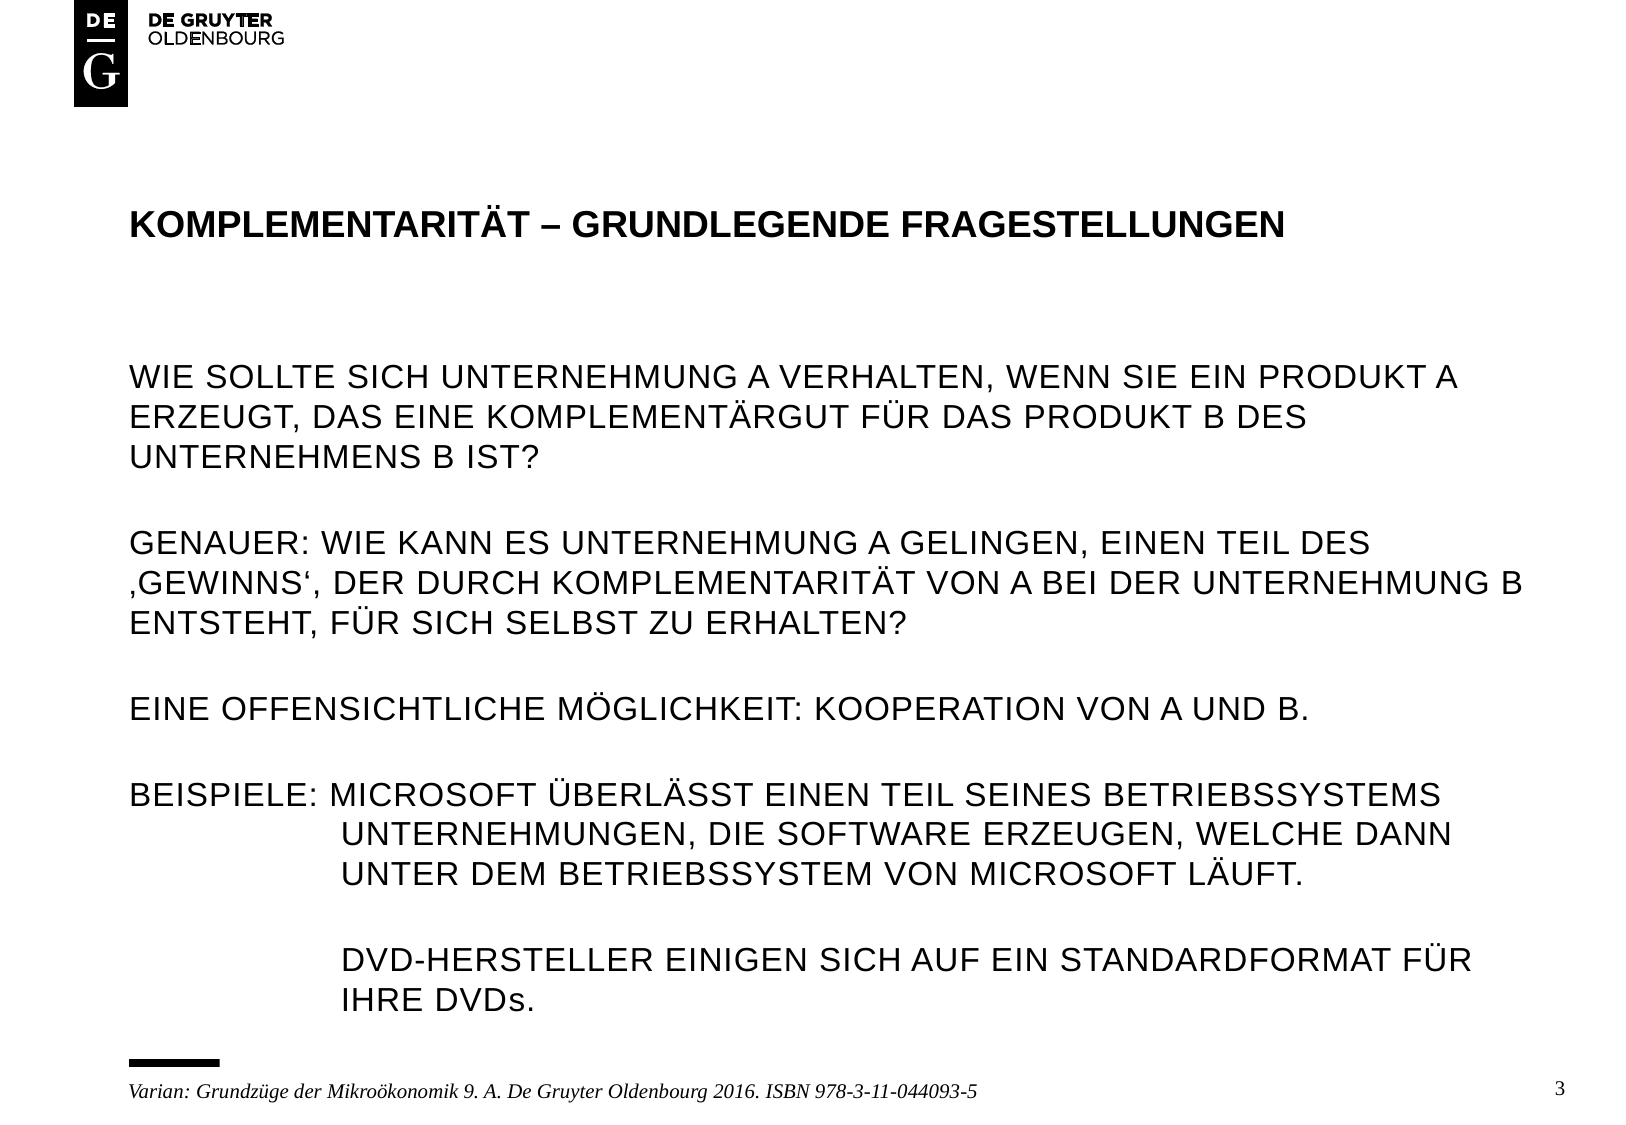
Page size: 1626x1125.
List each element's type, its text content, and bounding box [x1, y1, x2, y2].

list Wie sollte sich unternehmung a verhalten, wenn sie ein produkt a erzeugt, das eine komplementärgut für das produkt B des unternehmens b ist? Genauer: wie kann es unternehmung a gelingen, einen teil des ‚gewinns‘, der durch komplementarität von A bei der unternehmung b entsteht, für sich selbst zu erhalten? Eine offensichtliche möglichkeit: Kooperation von a und b. Beispiele: Microsoft überlässt einen teil seines betriebssystems unternehmungen, die software erzeugen, welche dann unter dem betriebssystem von Microsoft läuft. Dvd-hersteller einigen sich auf ein standardformat für ihre DVDs. [129, 355, 1556, 1018]
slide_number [128, 1077, 1539, 1108]
slide_number 3 [1554, 1074, 1614, 1104]
title Komplementarität – grundlegende fragestellungen [129, 199, 1556, 258]
